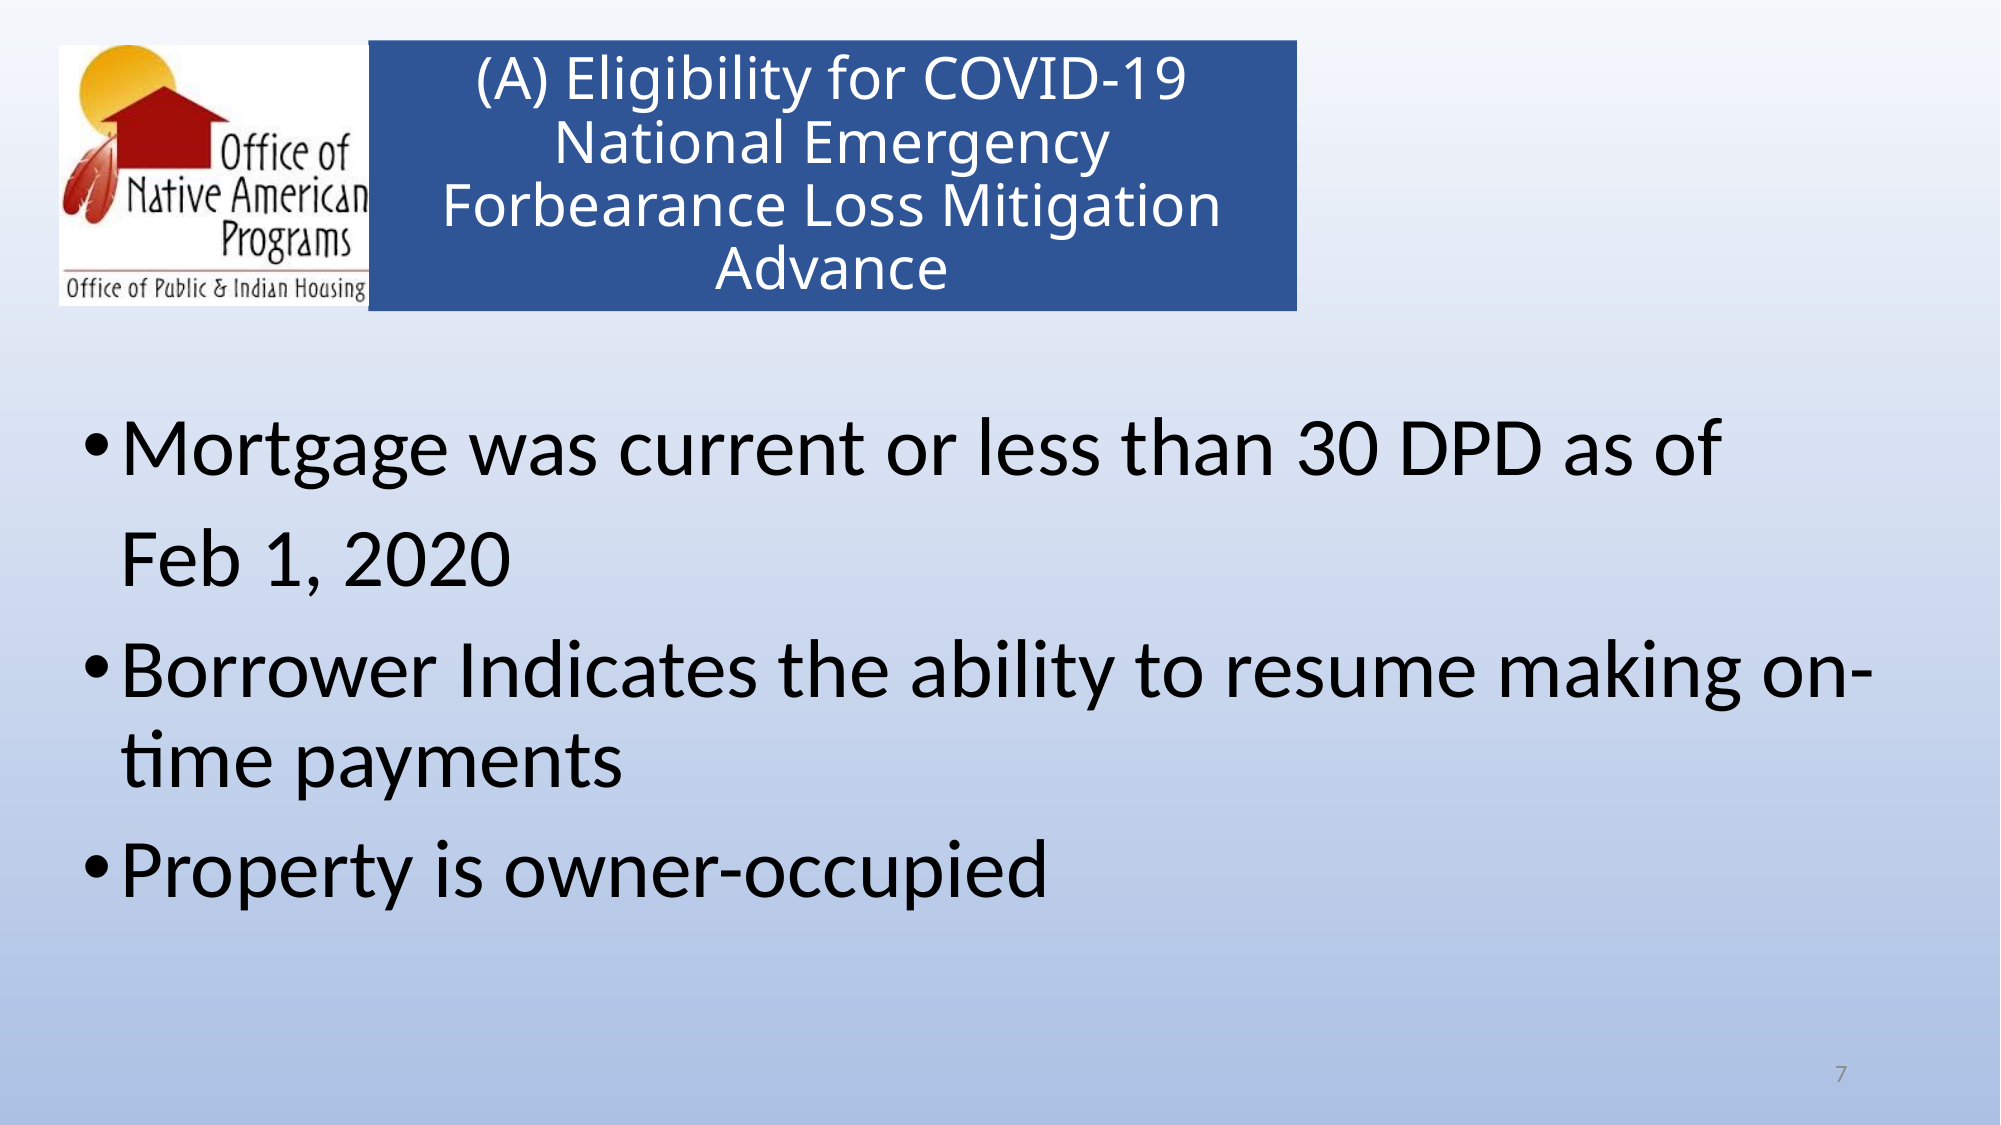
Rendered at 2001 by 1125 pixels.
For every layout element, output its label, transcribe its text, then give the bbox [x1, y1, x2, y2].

title (A) Eligibility for COVID-19 National Emergency Forbearance Loss Mitigation Advance [368, 40, 1297, 305]
picture [59, 45, 369, 306]
slide_number 7 [1412, 1042, 1863, 1103]
list Mortgage was current or less than 30 DPD as of Feb 1, 2020 Borrower Indicates the ability to resume making on-time payments Property is owner-occupied [67, 305, 1941, 1040]
